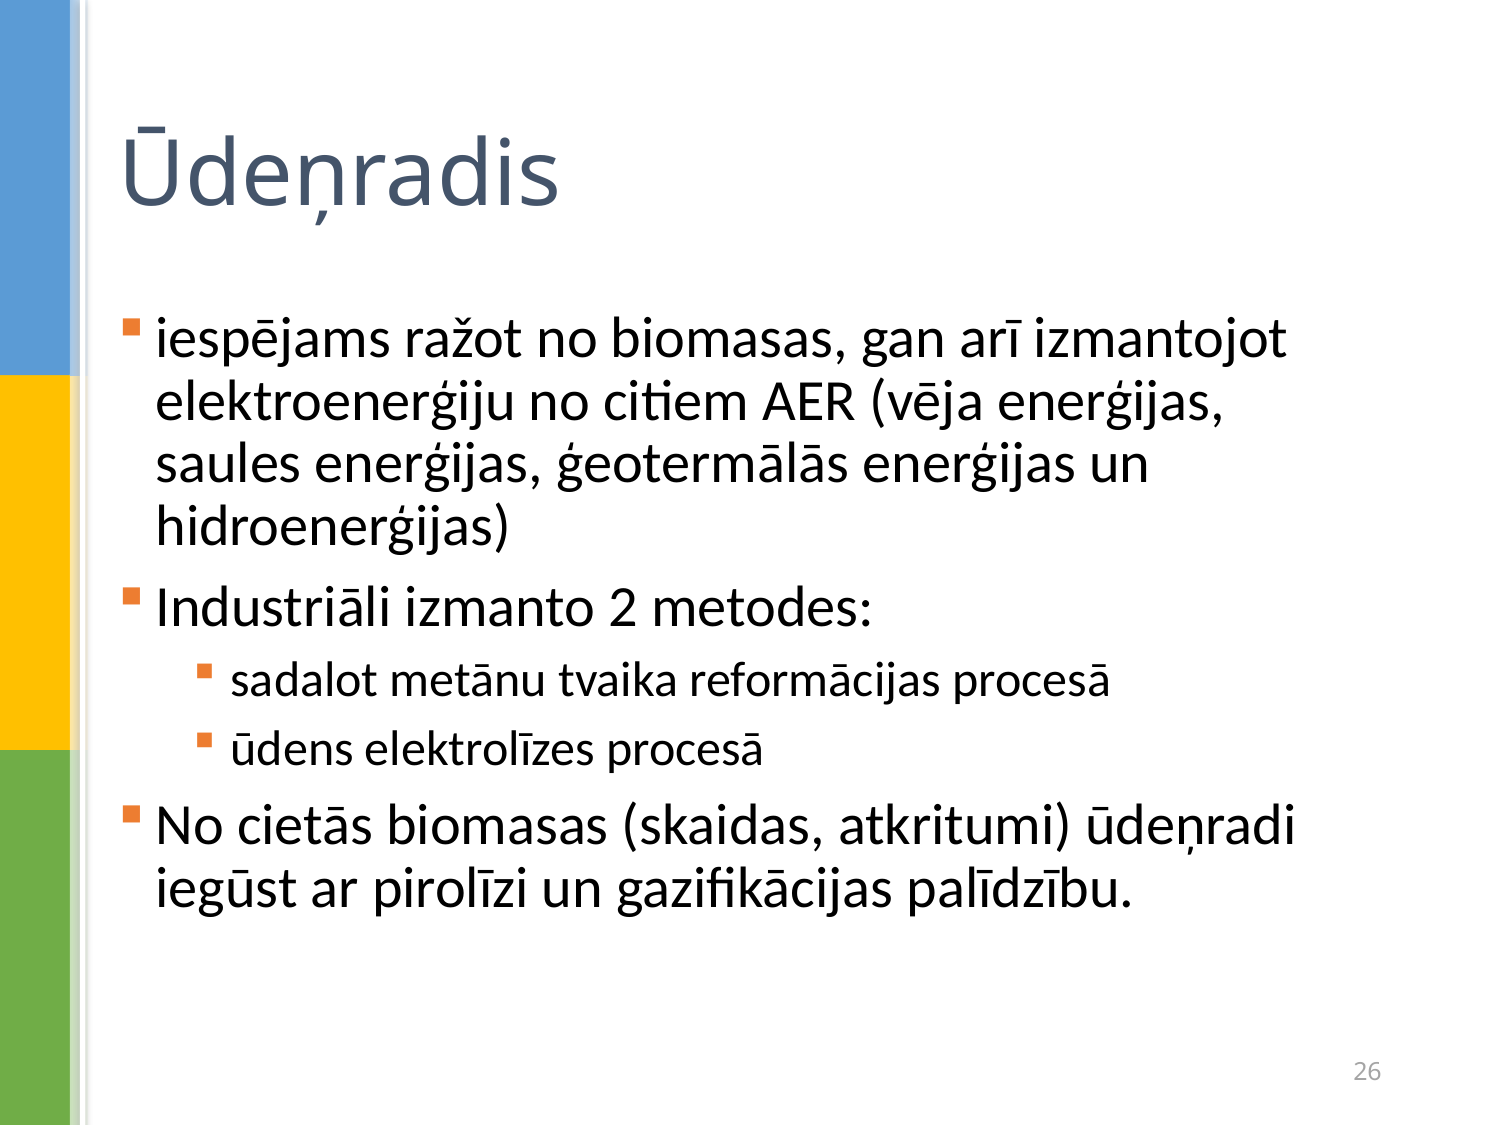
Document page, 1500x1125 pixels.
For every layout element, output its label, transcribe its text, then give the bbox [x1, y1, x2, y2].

list iespējams ražot no biomasas, gan arī izmantojot elektroenerģiju no citiem AER (vēja enerģijas, saules enerģijas, ģeotermālās enerģijas un hidroenerģijas) Industriāli izmanto 2 metodes: sadalot metānu tvaika reformācijas procesā ūdens elektrolīzes procesā No cietās biomasas (skaidas, atkritumi) ūdeņradi iegūst ar pirolīzi un gazifikācijas palīdzību. [103, 299, 1397, 1014]
slide_number 26 [993, 1042, 1397, 1103]
title Ūdeņradis [103, 59, 1397, 278]
